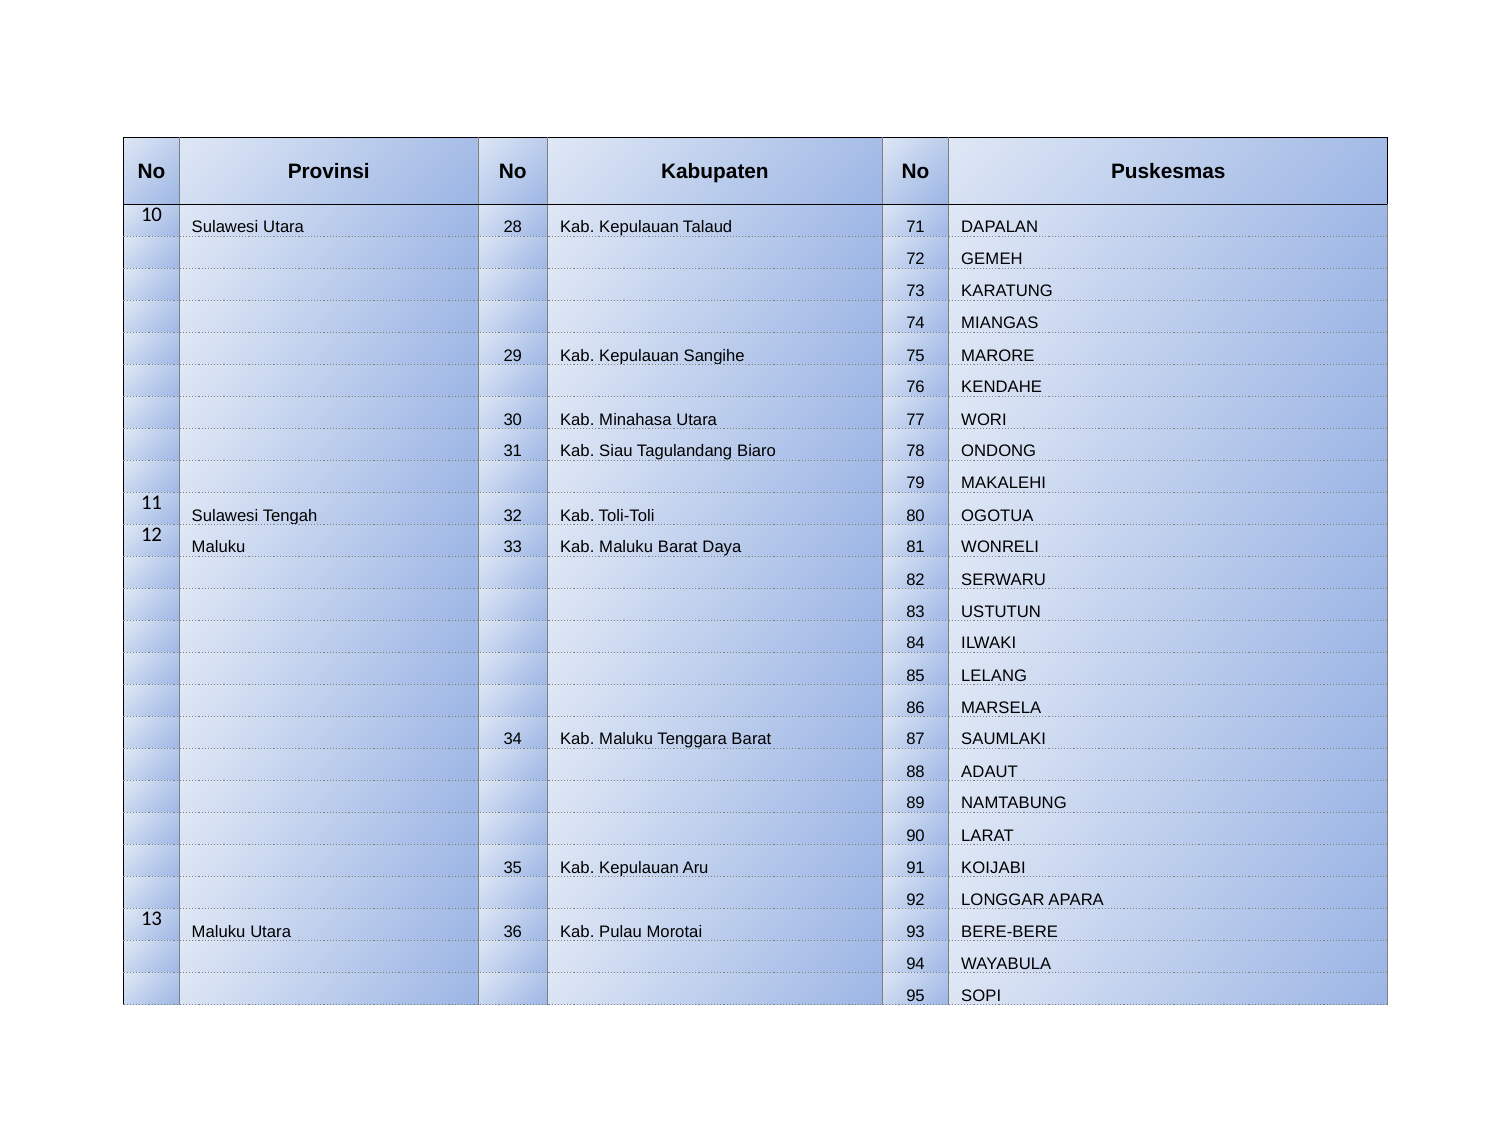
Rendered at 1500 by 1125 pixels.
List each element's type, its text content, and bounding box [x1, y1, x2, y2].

table_cell MARORE [949, 332, 1387, 364]
table_cell Kab. Kepulauan Aru [548, 845, 882, 877]
table_cell ILWAKI [949, 621, 1387, 653]
table_cell [180, 589, 478, 621]
table_cell 71 [883, 205, 948, 236]
table_cell 10 [124, 205, 179, 236]
table_cell [180, 653, 478, 685]
table_cell Kab. Maluku Tenggara Barat [548, 717, 882, 749]
table_cell 36 [479, 909, 547, 941]
table_cell [124, 557, 179, 589]
table_cell [548, 877, 882, 909]
table_cell [124, 973, 179, 1005]
table_cell Kab. Toli-Toli [548, 493, 882, 525]
table_cell ADAUT [949, 749, 1387, 781]
table_cell [124, 396, 179, 429]
table_cell [479, 685, 547, 717]
table_cell KARATUNG [949, 268, 1387, 300]
table_header Kabupaten [548, 138, 882, 204]
table_cell WONRELI [949, 525, 1387, 557]
table_cell [180, 268, 478, 300]
table_cell WAYABULA [949, 941, 1387, 973]
table_cell [124, 813, 179, 845]
table_cell [124, 589, 179, 621]
table_cell [124, 236, 179, 268]
table_cell [479, 749, 547, 781]
table_cell 31 [479, 429, 547, 461]
table_cell [124, 429, 179, 461]
table_cell [548, 589, 882, 621]
table_cell [548, 268, 882, 300]
table_cell Kab. Maluku Barat Daya [548, 525, 882, 557]
table_cell MARSELA [949, 685, 1387, 717]
table_cell [479, 461, 547, 493]
table_cell 29 [479, 332, 547, 364]
table_header Provinsi [180, 138, 478, 204]
table_cell Kab. Siau Tagulandang Biaro [548, 429, 882, 461]
table_header No [883, 138, 948, 204]
table_cell [124, 717, 179, 749]
table_cell MIANGAS [949, 300, 1387, 332]
table_cell [124, 877, 179, 909]
table_cell Kab. Pulau Morotai [548, 909, 882, 941]
table_cell 80 [883, 493, 948, 525]
table_cell [180, 973, 478, 1005]
table_cell [180, 621, 478, 653]
table_cell 32 [479, 493, 547, 525]
table_cell Kab. Kepulauan Talaud [548, 205, 882, 236]
table_cell 93 [883, 909, 948, 941]
table_cell [479, 813, 547, 845]
table_cell [180, 332, 478, 364]
table_cell 77 [883, 396, 948, 429]
table_cell 12 [124, 525, 179, 557]
table_cell [479, 557, 547, 589]
table_cell 30 [479, 396, 547, 429]
table_cell KENDAHE [949, 364, 1387, 396]
table_cell 95 [883, 973, 948, 1005]
table_cell [180, 845, 478, 877]
table_cell [124, 653, 179, 685]
table_cell [548, 653, 882, 685]
table_cell 33 [479, 525, 547, 557]
table_cell 76 [883, 364, 948, 396]
table_cell 91 [883, 845, 948, 877]
table_cell Sulawesi Utara [180, 205, 478, 236]
table_cell 94 [883, 941, 948, 973]
table_cell 13 [124, 909, 179, 941]
table_cell 74 [883, 300, 948, 332]
table_cell [548, 236, 882, 268]
table_cell [180, 396, 478, 429]
table_cell 92 [883, 877, 948, 909]
table_cell SAUMLAKI [949, 717, 1387, 749]
table_cell 75 [883, 332, 948, 364]
table_cell [479, 941, 547, 973]
table_cell 34 [479, 717, 547, 749]
table_cell [479, 364, 547, 396]
table_cell [180, 941, 478, 973]
table_cell [479, 236, 547, 268]
table_cell [124, 364, 179, 396]
table_header No [124, 138, 179, 204]
table_cell 72 [883, 236, 948, 268]
table_cell [479, 781, 547, 813]
table_cell [548, 364, 882, 396]
table_cell [180, 300, 478, 332]
table_cell [548, 749, 882, 781]
table_cell 89 [883, 781, 948, 813]
table_cell ONDONG [949, 429, 1387, 461]
table_cell [479, 877, 547, 909]
table_cell [548, 461, 882, 493]
table_cell [548, 941, 882, 973]
table_cell Maluku [180, 525, 478, 557]
table_cell OGOTUA [949, 493, 1387, 525]
table_cell [548, 813, 882, 845]
table_cell [548, 621, 882, 653]
table_cell [124, 268, 179, 300]
table_cell [124, 749, 179, 781]
table_cell 11 [124, 493, 179, 525]
table_cell BERE-BERE [949, 909, 1387, 941]
table_cell Maluku Utara [180, 909, 478, 941]
table_cell [479, 973, 547, 1005]
table_cell NAMTABUNG [949, 781, 1387, 813]
table_cell [180, 461, 478, 493]
table_cell Sulawesi Tengah [180, 493, 478, 525]
table_cell 86 [883, 685, 948, 717]
table_cell WORI [949, 396, 1387, 429]
table_cell LELANG [949, 653, 1387, 685]
table_cell 90 [883, 813, 948, 845]
table_cell Kab. Minahasa Utara [548, 396, 882, 429]
table_cell [124, 781, 179, 813]
table_cell [180, 685, 478, 717]
table_cell [548, 557, 882, 589]
table_cell Kab. Kepulauan Sangihe [548, 332, 882, 364]
table_cell GEMEH [949, 236, 1387, 268]
table_cell [180, 717, 478, 749]
table_cell [124, 300, 179, 332]
table_cell [180, 557, 478, 589]
table_cell [124, 941, 179, 973]
table_cell 28 [479, 205, 547, 236]
table_cell 88 [883, 749, 948, 781]
table_cell [180, 364, 478, 396]
table_cell [548, 685, 882, 717]
table_cell [479, 653, 547, 685]
table_cell [124, 621, 179, 653]
table_cell 73 [883, 268, 948, 300]
table_cell 84 [883, 621, 948, 653]
table_cell SOPI [949, 973, 1387, 1005]
table_cell [479, 268, 547, 300]
table_cell [180, 781, 478, 813]
table_cell 81 [883, 525, 948, 557]
table_cell [124, 845, 179, 877]
table_cell [548, 781, 882, 813]
table_cell 35 [479, 845, 547, 877]
table_cell KOIJABI [949, 845, 1387, 877]
table_cell [548, 973, 882, 1005]
table_cell LARAT [949, 813, 1387, 845]
table_cell [479, 300, 547, 332]
table_cell 87 [883, 717, 948, 749]
table_cell [180, 877, 478, 909]
table_cell 85 [883, 653, 948, 685]
table_cell [479, 589, 547, 621]
table_cell [180, 429, 478, 461]
table_cell LONGGAR APARA [949, 877, 1387, 909]
table_cell DAPALAN [949, 205, 1387, 236]
table_cell [124, 461, 179, 493]
table_cell [479, 621, 547, 653]
table_cell [180, 236, 478, 268]
table_cell SERWARU [949, 557, 1387, 589]
table_header No [479, 138, 547, 204]
table_cell MAKALEHI [949, 461, 1387, 493]
table_cell [180, 813, 478, 845]
table_cell 78 [883, 429, 948, 461]
table_cell [180, 749, 478, 781]
table_header Puskesmas [949, 138, 1387, 204]
table_cell 82 [883, 557, 948, 589]
table_cell [548, 300, 882, 332]
table_cell [124, 332, 179, 364]
table_cell [124, 685, 179, 717]
table_cell USTUTUN [949, 589, 1387, 621]
table_cell 79 [883, 461, 948, 493]
table_cell 83 [883, 589, 948, 621]
